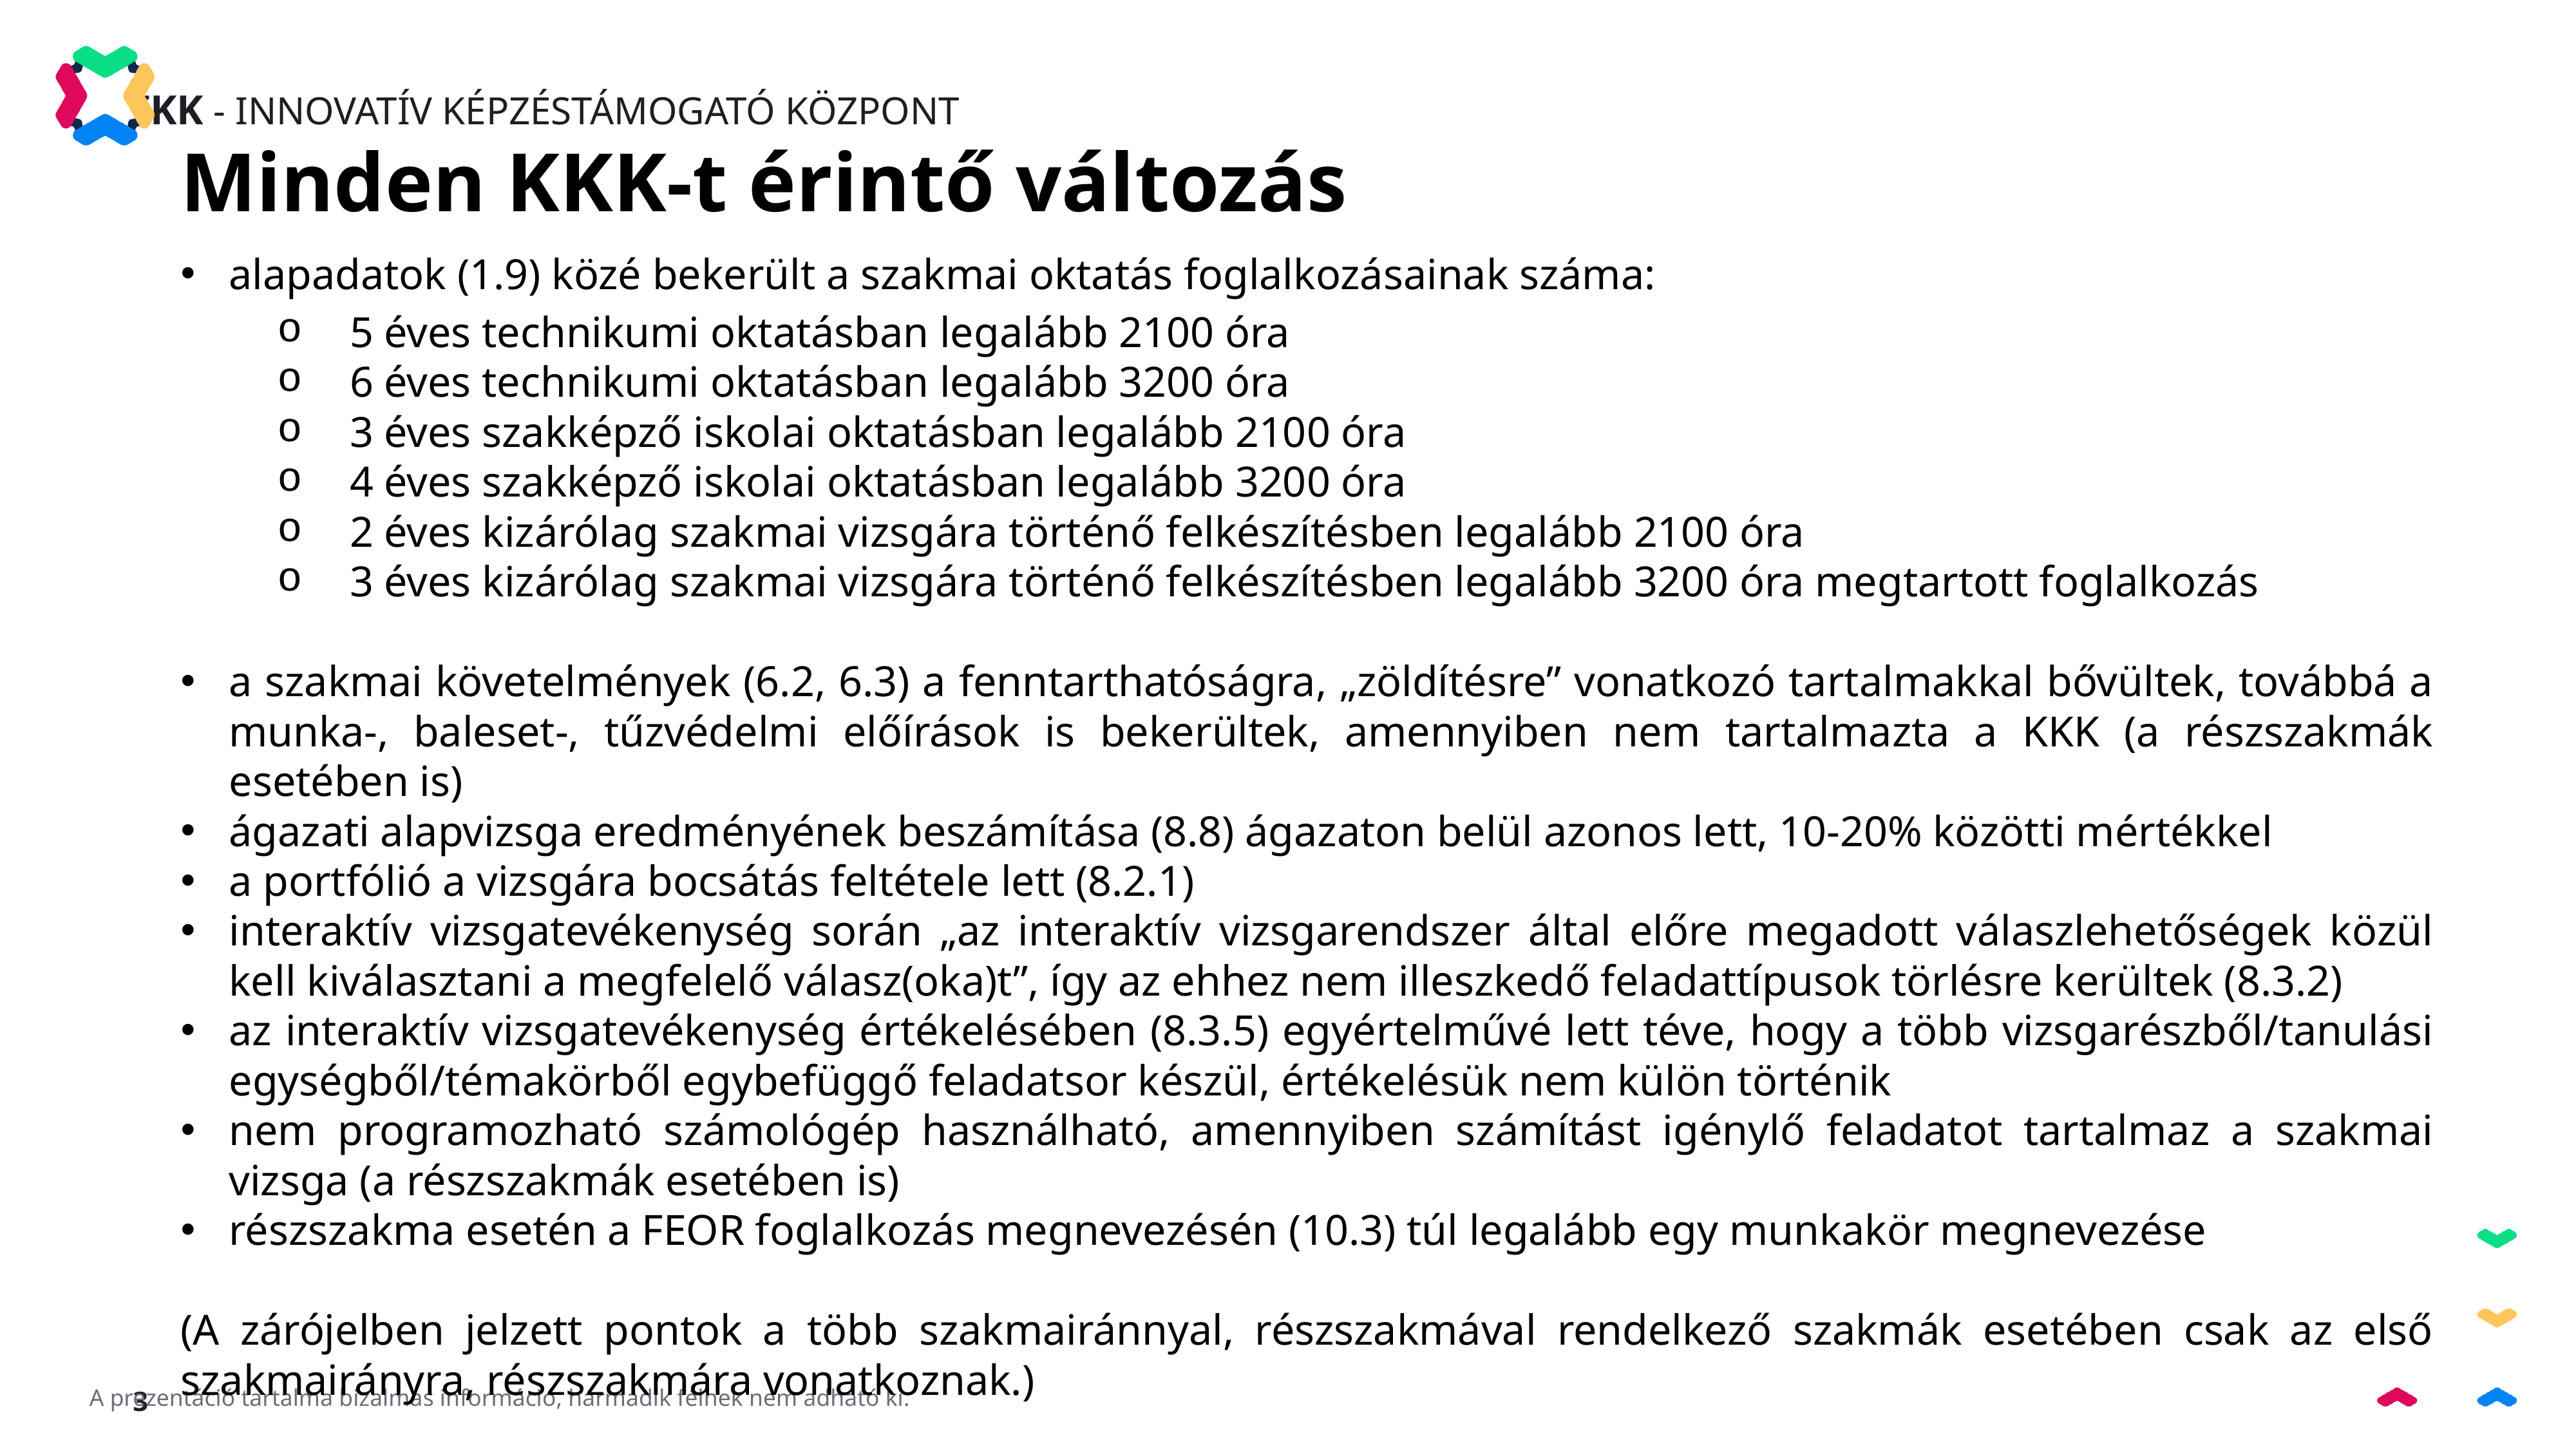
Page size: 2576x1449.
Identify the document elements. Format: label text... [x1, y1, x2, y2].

picture [55, 46, 155, 146]
picture [2377, 1229, 2517, 1406]
list alapadatok (1.9) közé bekerült a szakmai oktatás foglalkozásainak száma: 5 éves technikumi oktatásban legalább 2100 óra 6 éves technikumi oktatásban legalább 3200 óra 3 éves szakképző iskolai oktatásban legalább 2100 óra 4 éves szakképző iskolai oktatásban legalább 3200 óra 2 éves kizárólag szakmai vizsgára történő felkészítésben legalább 2100 óra 3 éves kizárólag szakmai vizsgára történő felkészítésben legalább 3200 óra megtartott foglalkozás a szakmai követelmények (6.2, 6.3) a fenntarthatóságra, „zöldítésre” vonatkozó tartalmakkal bővültek, továbbá a munka-, baleset-, tűzvédelmi előírások is bekerültek, amennyiben nem tartalmazta a KKK (a részszakmák esetében is) ágazati alapvizsga eredményének beszámítása (8.8) ágazaton belül azonos lett, 10-20% közötti mértékkel a portfólió a vizsgára bocsátás feltétele lett (8.2.1) interaktív vizsgatevékenység során „az interaktív vizsgarendszer által előre megadott válaszlehetőségek közül kell kiválasztani a megfelelő válasz(oka)t”, így az ehhez nem illeszkedő feladattípusok törlésre kerültek (8.3.2) az interaktív vizsgatevékenység értékelésében (8.3.5) egyértelművé lett téve, hogy a több vizsgarészből/tanulási egységből/témakörből egybefüggő feladatsor készül, értékelésük nem külön történik nem programozható számológép használható, amennyiben számítást igénylő feladatot tartalmaz a szakmai vizsga (a részszakmák esetében is) részszakma esetén a FEOR foglalkozás megnevezésén (10.3) túl legalább egy munkakör megnevezése (A zárójelben jelzett pontok a több szakmairánnyal, részszakmával rendelkező szakmák esetében csak az első szakmairányra, részszakmára vonatkoznak.) [180, 247, 2434, 1347]
list Minden KKK-t érintő változás [180, 131, 2504, 204]
